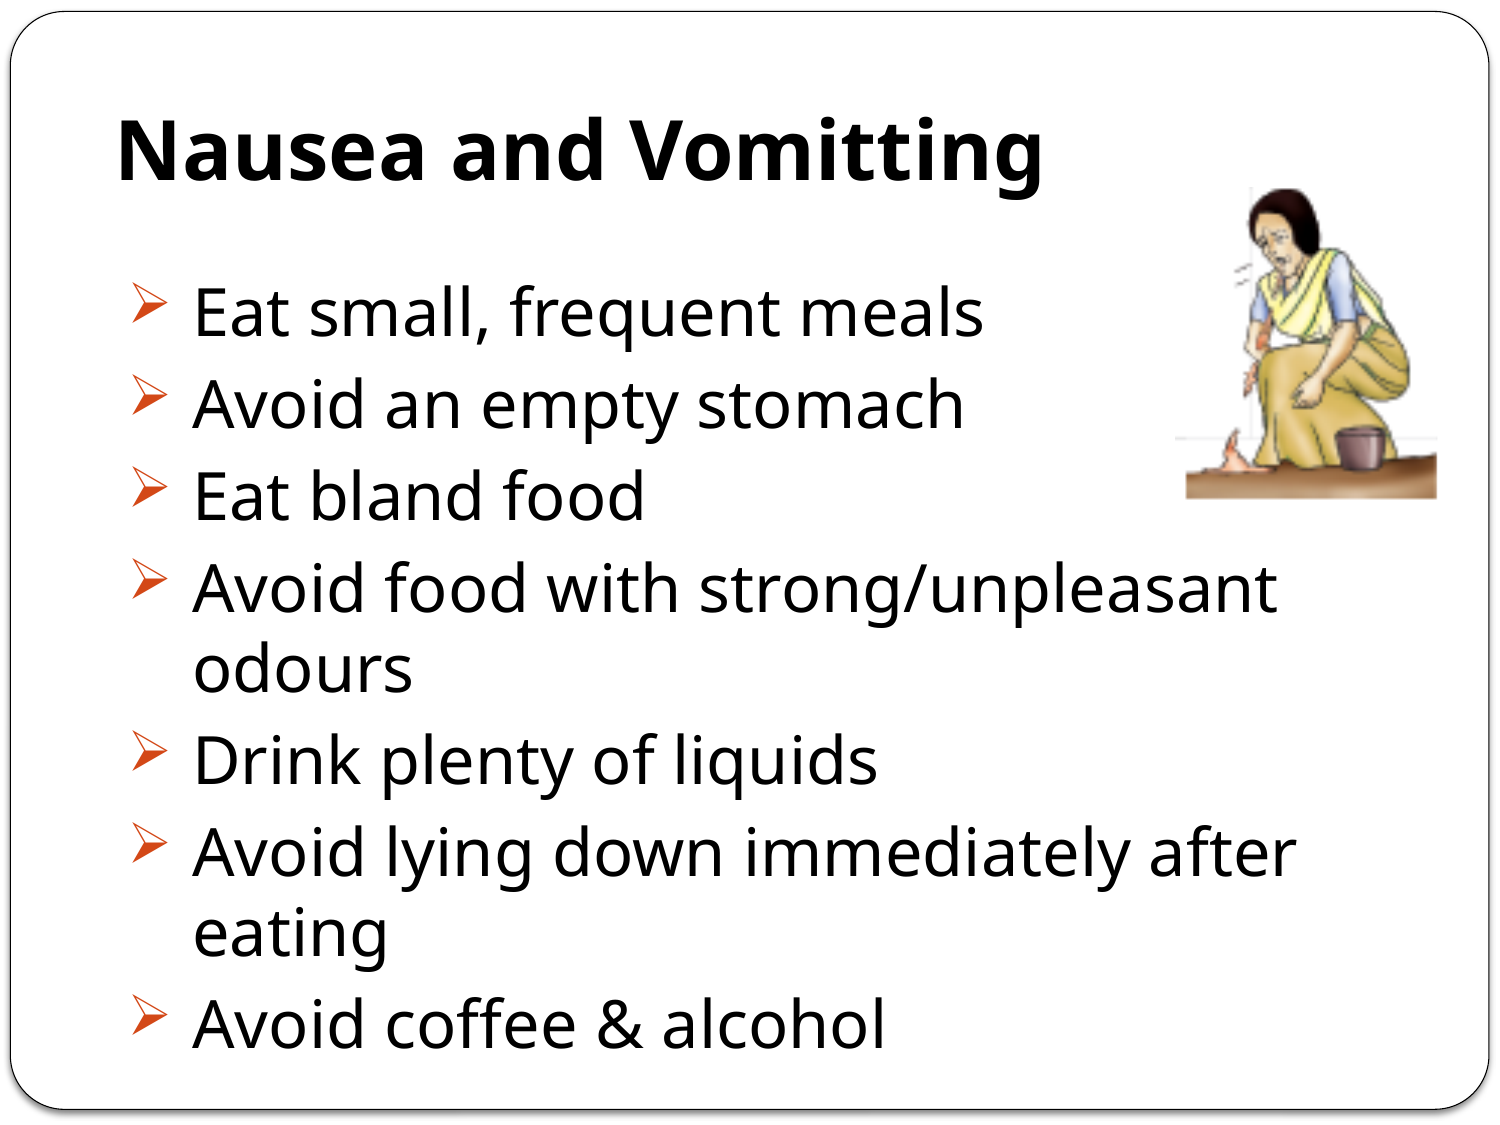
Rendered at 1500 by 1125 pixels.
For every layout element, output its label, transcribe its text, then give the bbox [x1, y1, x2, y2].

picture [1174, 187, 1438, 501]
list Eat small, frequent meals Avoid an empty stomach Eat bland food Avoid food with strong/unpleasant odours Drink plenty of liquids Avoid lying down immediately after eating Avoid coffee & alcohol [112, 262, 1426, 988]
title Nausea and Vomitting [99, 44, 1426, 213]
